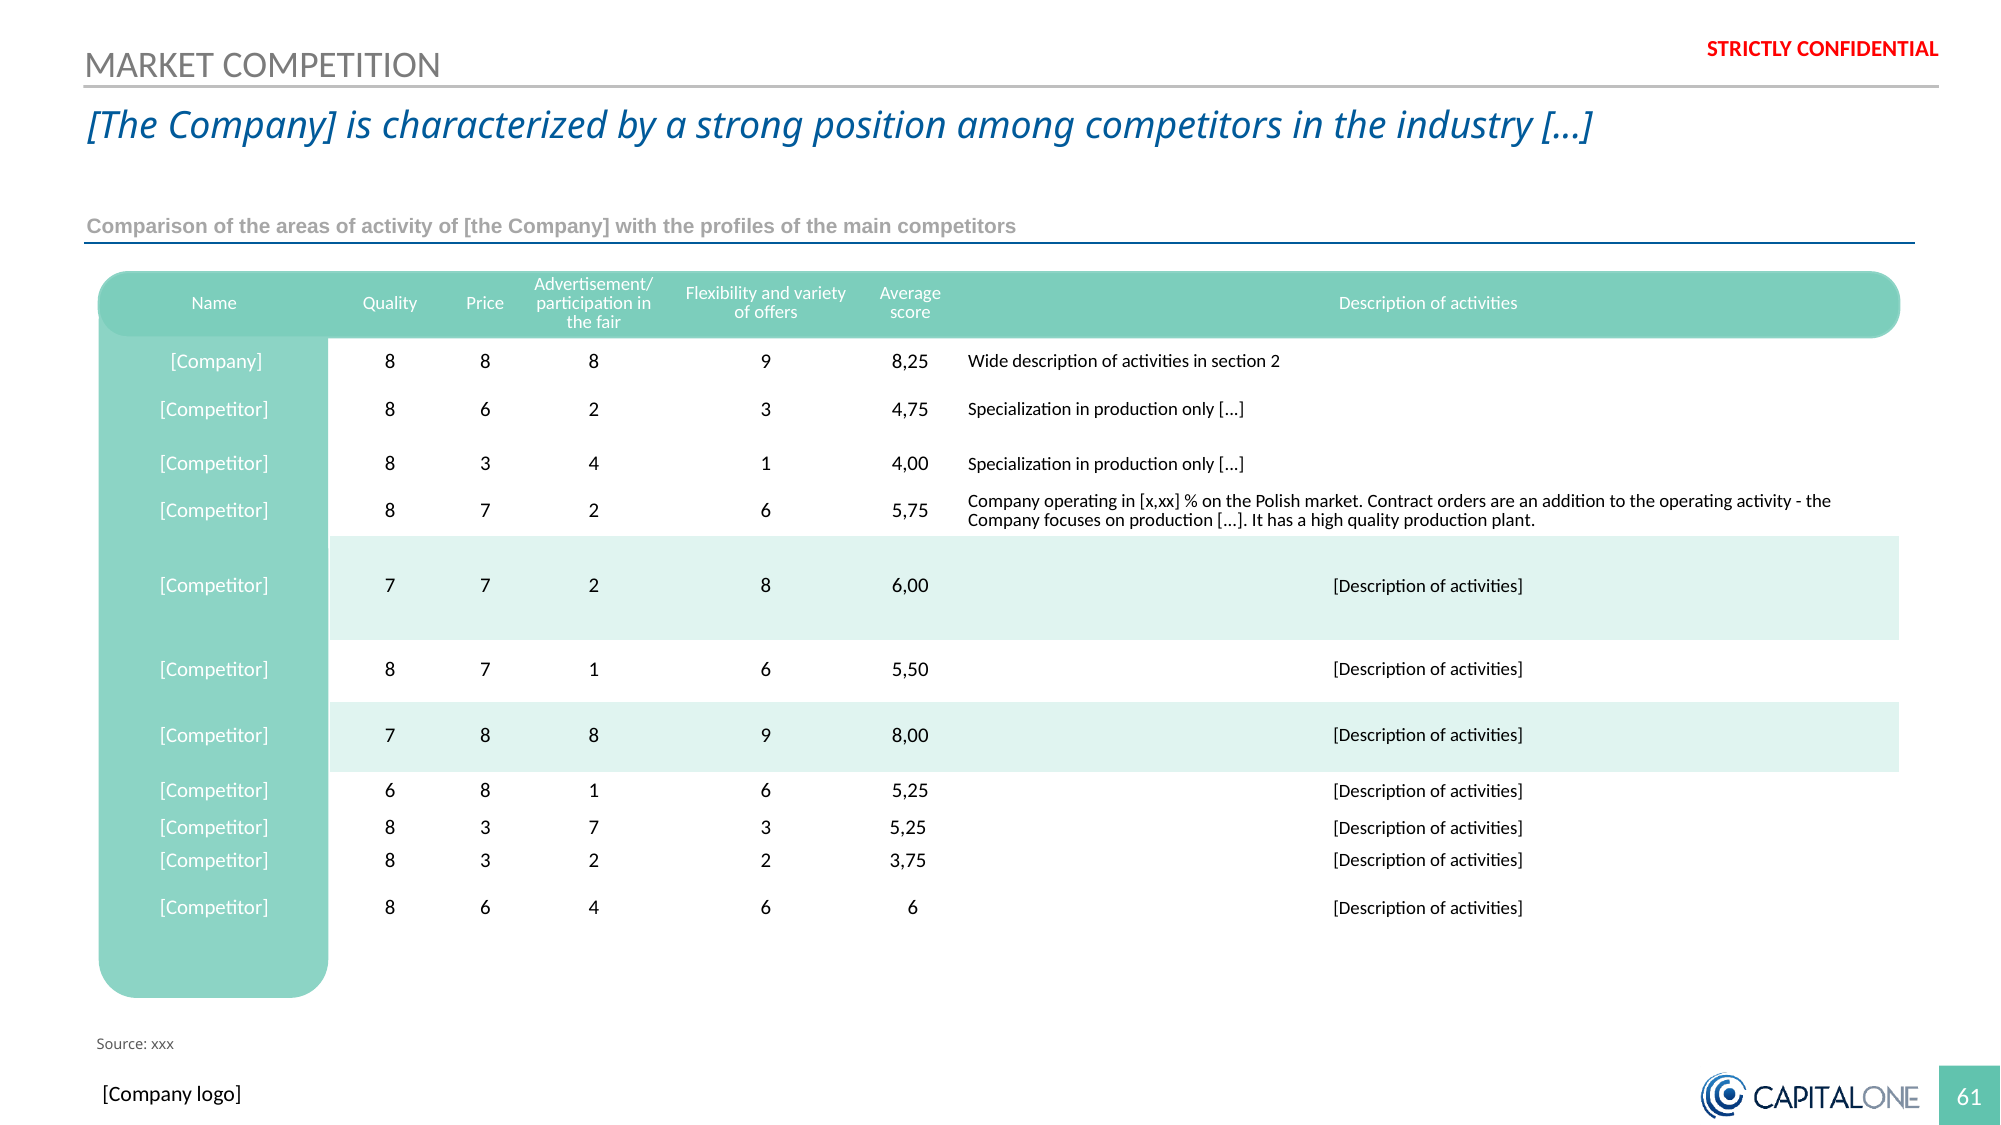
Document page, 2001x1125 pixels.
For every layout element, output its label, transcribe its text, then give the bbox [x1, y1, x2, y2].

text_box MARKET COMPETITION [69, 30, 1900, 70]
table_cell 4,75 [864, 380, 957, 442]
table_cell 6 [451, 878, 520, 941]
table_cell 8,25 [864, 347, 957, 380]
table_cell 8 [668, 536, 864, 640]
table_cell 6 [668, 640, 864, 702]
table_cell 8 [451, 772, 520, 814]
table_cell 8 [330, 347, 451, 380]
table_cell [Competitor] [99, 640, 330, 702]
table_cell [Description of activities] [957, 772, 1899, 814]
table_header Description of activities [957, 263, 1899, 347]
table_cell [Description of activities] [957, 536, 1899, 640]
table_cell 4 [520, 442, 668, 489]
table_cell Specialization in production only [...] [957, 380, 1899, 442]
table_cell 6,00 [864, 536, 957, 640]
table_cell 5,75 [864, 489, 957, 536]
table_cell 1 [668, 442, 864, 489]
text_box Source: xxx [81, 1029, 1454, 1065]
table_cell [Competitor] [99, 846, 330, 878]
table_cell Specialization in production only [...] [957, 442, 1899, 489]
table_cell [Description of activities] [957, 814, 1899, 846]
table_header Quality [330, 263, 451, 347]
table_cell 6 [668, 772, 864, 814]
table_cell 9 [668, 702, 864, 772]
table_header Advertisement/ participation in the fair [520, 263, 668, 347]
table_cell 8 [520, 702, 668, 772]
table_cell 5,50 [864, 640, 957, 702]
table_cell [Competitor] [99, 772, 330, 814]
table_cell 3 [668, 380, 864, 442]
table_cell [Competitor] [99, 380, 330, 442]
table_cell 1 [520, 772, 668, 814]
table_cell 1 [520, 640, 668, 702]
table_cell [Description of activities] [957, 878, 1899, 941]
table_cell 7 [520, 814, 668, 846]
table_cell [Description of activities] [957, 702, 1899, 772]
table_header Price [451, 263, 520, 347]
table_cell 6 [668, 489, 864, 536]
table_cell [Description of activities] [957, 640, 1899, 702]
table_cell 7 [330, 702, 451, 772]
table_cell [Competitor] [99, 536, 330, 640]
table_cell [Description of activities] [957, 846, 1899, 878]
table_cell 2 [520, 846, 668, 878]
table_cell 6 [668, 878, 864, 941]
table_header Name [99, 263, 330, 347]
table_cell 9 [668, 347, 864, 380]
table_cell 8 [330, 846, 451, 878]
table_cell 8 [451, 702, 520, 772]
table_cell 3 [451, 442, 520, 489]
table_cell [Competitor] [99, 702, 330, 772]
text_box [97, 314, 330, 1000]
text_box Comparison of the areas of activity of [the Company] with the profiles of the main competitors [86, 204, 1044, 242]
table_header Average score [864, 263, 957, 347]
table_cell 6 [330, 772, 451, 814]
table_cell 5,25 [864, 772, 957, 814]
table_cell 8 [330, 442, 451, 489]
table_cell 8 [330, 380, 451, 442]
table_cell [Competitor] [99, 489, 330, 536]
table_cell 8 [520, 347, 668, 380]
table_cell 2 [520, 380, 668, 442]
table_cell 8 [330, 640, 451, 702]
table_cell 2 [520, 489, 668, 536]
table_cell 6 [864, 878, 957, 941]
table_cell 8 [451, 347, 520, 380]
table_cell 5,25 [864, 814, 957, 846]
picture [1700, 1066, 1933, 1125]
table_cell 8 [330, 489, 451, 536]
table_cell 7 [451, 536, 520, 640]
table_cell 4 [520, 878, 668, 941]
table_header Flexibility and variety of offers [668, 263, 864, 347]
text_box [The Company] is characterized by a strong position among competitors in the industry [...] [87, 101, 1940, 147]
table_cell 7 [451, 489, 520, 536]
table_cell 2 [668, 846, 864, 878]
table_cell 8 [330, 878, 451, 941]
table_cell 8 [330, 814, 451, 846]
table_cell 7 [330, 536, 451, 640]
table_cell Company operating in [x,xx] % on the Polish market. Contract orders are an addition to the operating activity - the Company focuses on production [...]. It has a high quality production plant. [957, 489, 1899, 536]
table_cell [Competitor] [99, 442, 330, 489]
table_cell 8,00 [864, 702, 957, 772]
table_cell 3 [451, 846, 520, 878]
table_cell [Competitor] [99, 814, 330, 846]
table_cell 6 [451, 380, 520, 442]
table_cell [Company] [99, 347, 330, 380]
table_cell Wide description of activities in section 2 [957, 347, 1899, 380]
table_cell 3 [668, 814, 864, 846]
table_cell 4,00 [864, 442, 957, 489]
table_cell 3 [451, 814, 520, 846]
table_cell 2 [520, 536, 668, 640]
table_cell [Competitor] [99, 878, 330, 941]
table_cell 7 [451, 640, 520, 702]
table_cell 3,75 [864, 846, 957, 878]
